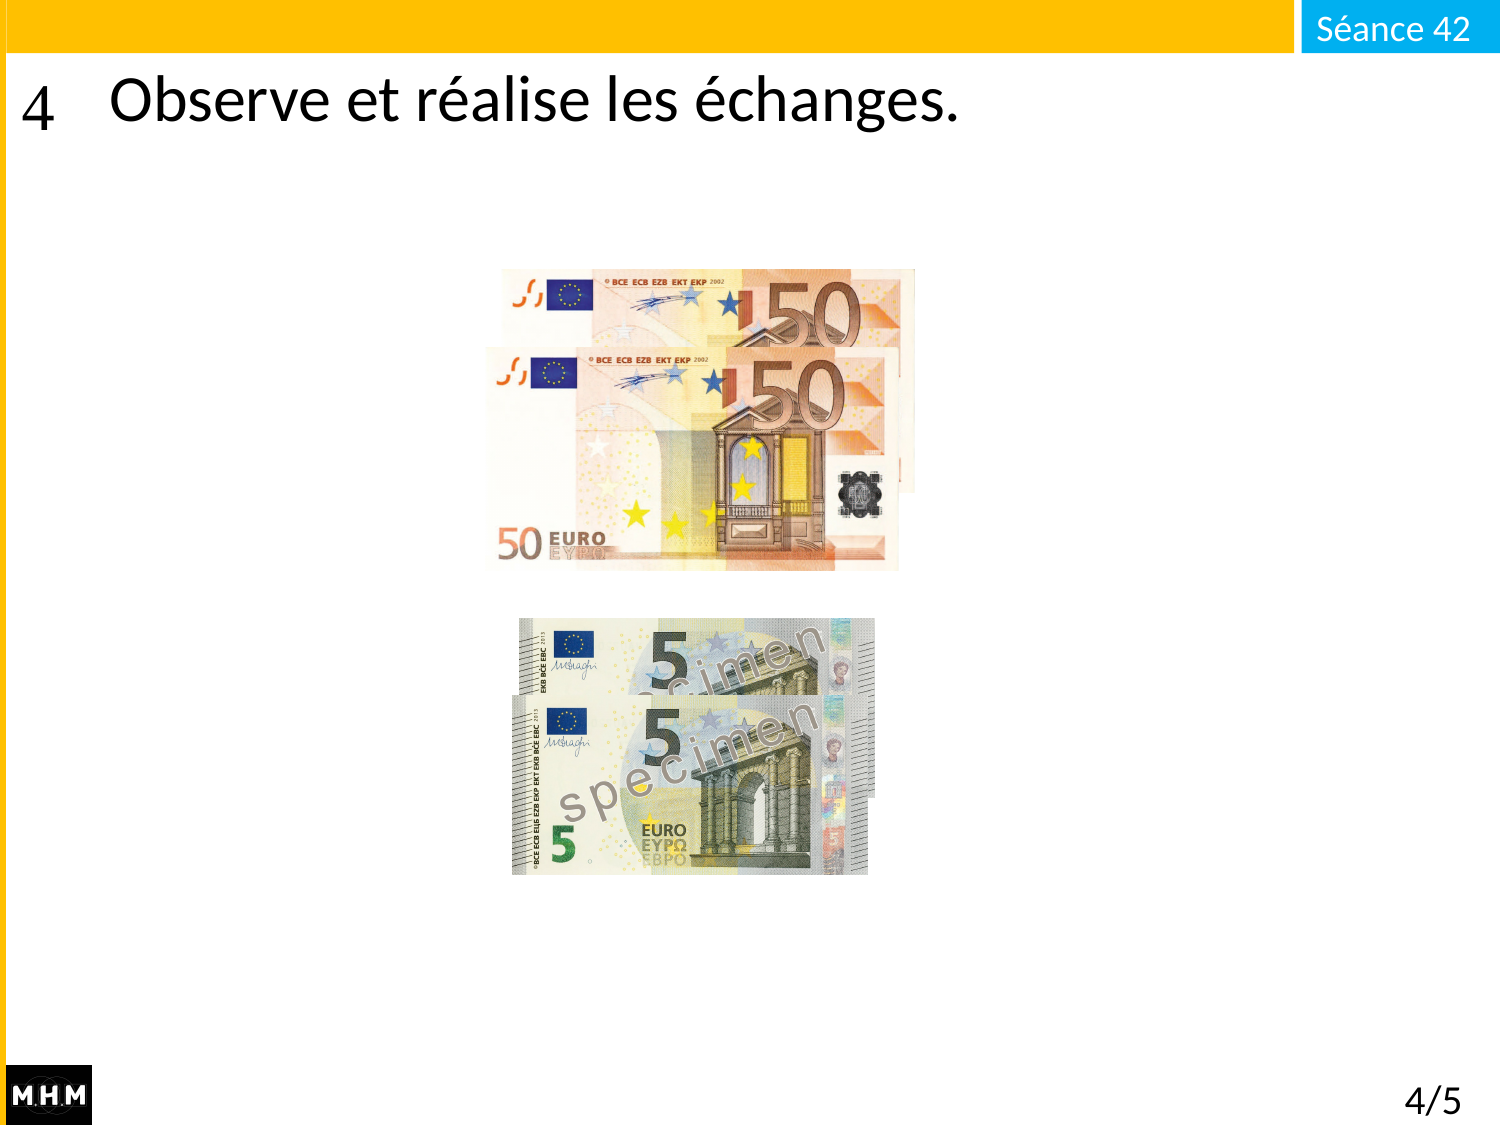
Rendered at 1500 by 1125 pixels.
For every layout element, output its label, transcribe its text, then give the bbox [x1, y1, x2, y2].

picture [512, 618, 875, 875]
picture [485, 269, 915, 571]
title Observe et réalise les échanges. [94, 57, 1389, 144]
text_box 4/5 [1389, 1071, 1500, 1125]
picture [6, 1065, 92, 1125]
